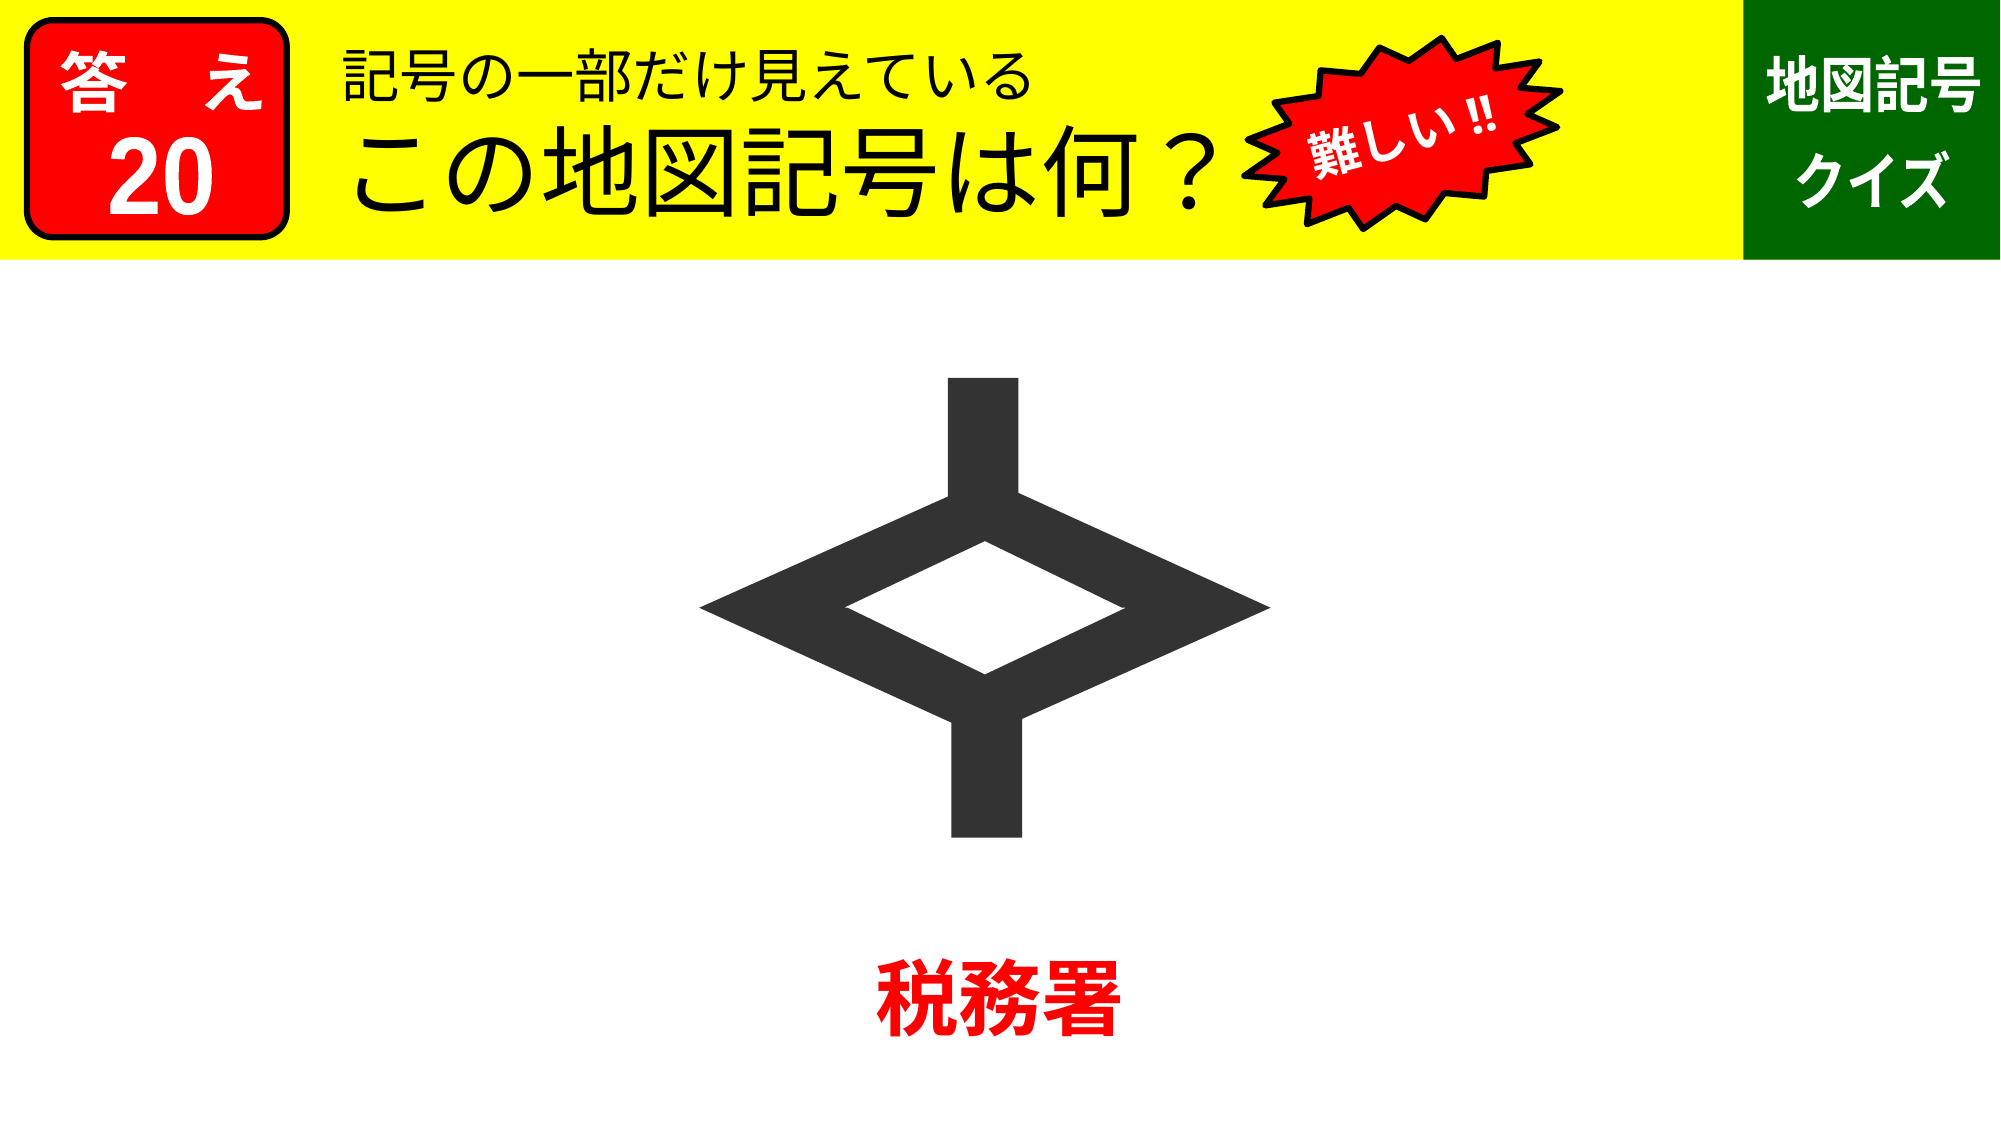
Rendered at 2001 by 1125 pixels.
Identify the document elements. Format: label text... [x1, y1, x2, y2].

text_box 記号の一部だけ見えている [326, 32, 1053, 117]
text_box この地図記号は何？ [325, 101, 1256, 237]
text_box 難しい!! [1244, 37, 1561, 230]
text_box [699, 377, 1271, 838]
text_box 税務署 [860, 939, 1140, 1054]
